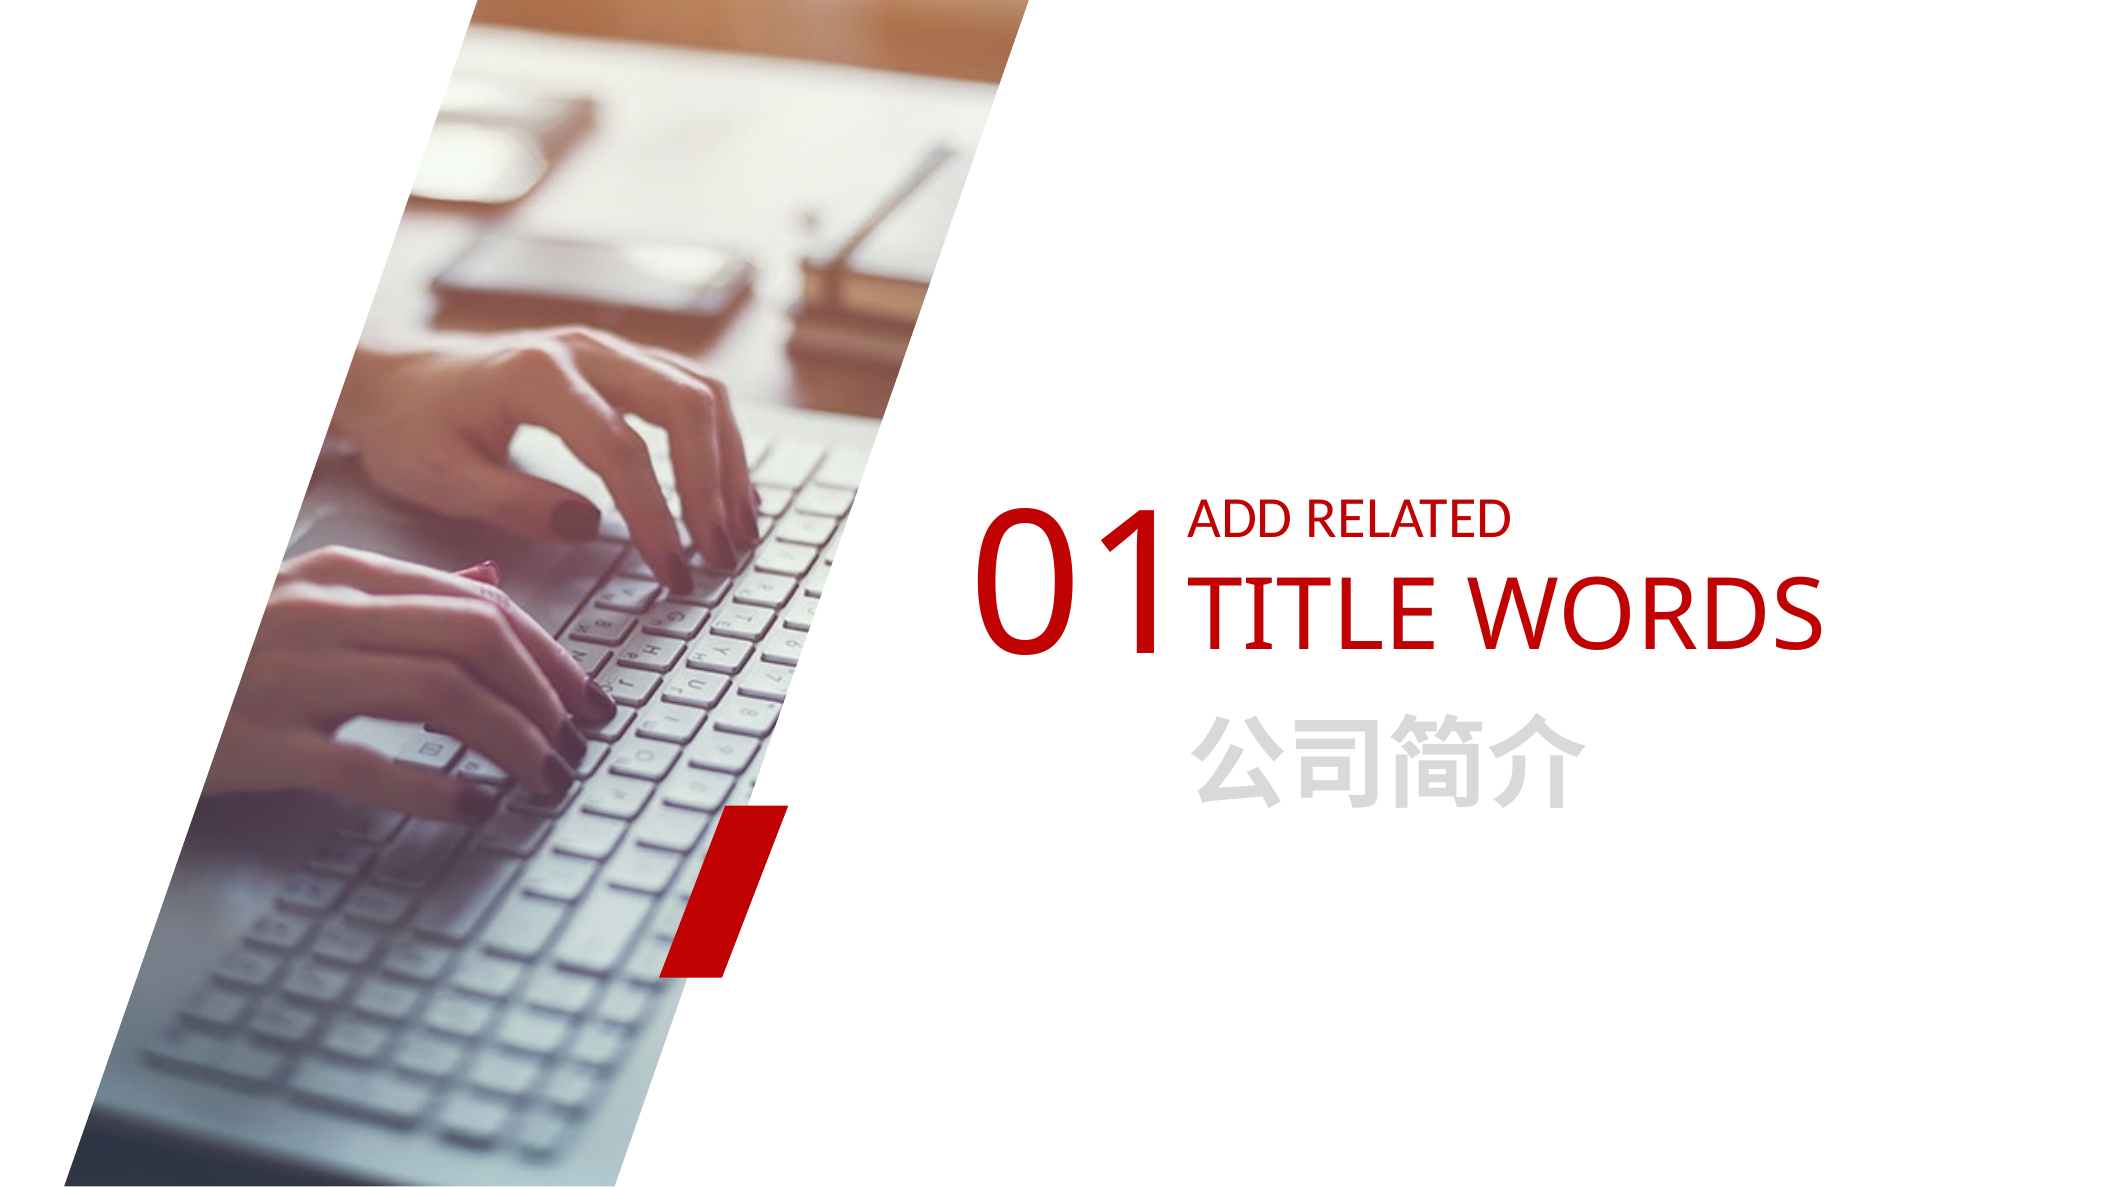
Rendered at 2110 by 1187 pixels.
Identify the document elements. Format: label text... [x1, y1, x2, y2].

text_box ADD RELATED TITLE WORDS [1271, 471, 1947, 677]
text_box 公司简介 [1172, 692, 1808, 827]
text_box 01 [1029, 446, 1271, 702]
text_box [64, 0, 1029, 1187]
